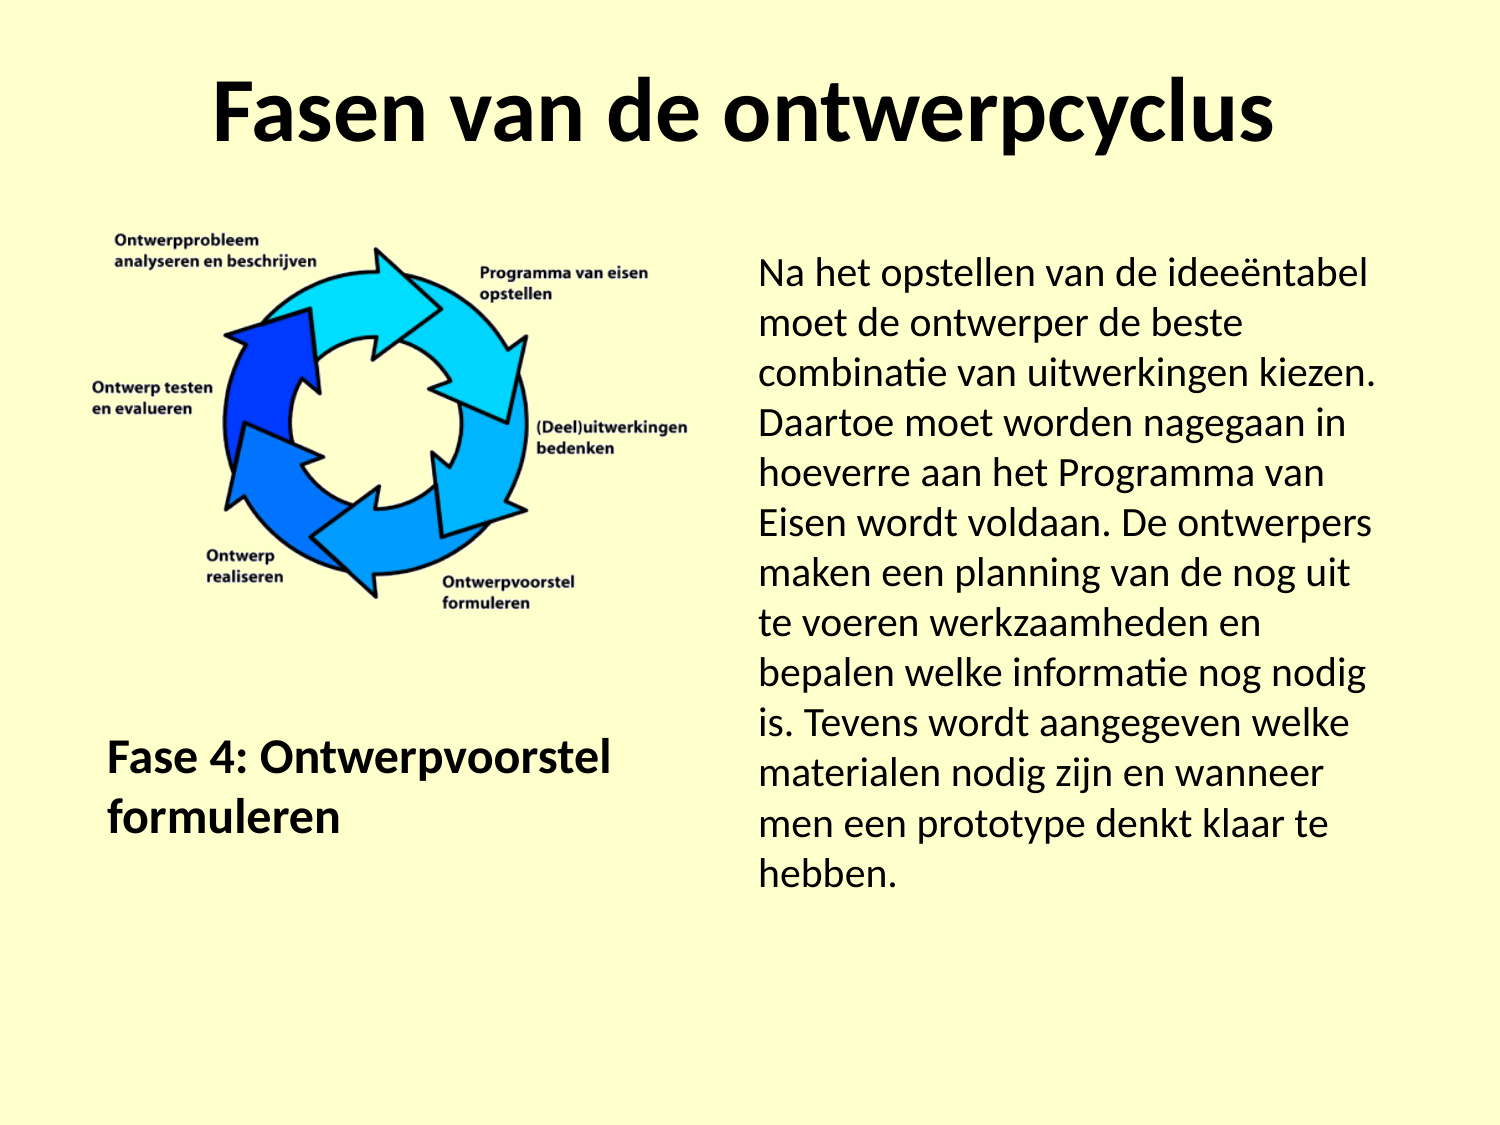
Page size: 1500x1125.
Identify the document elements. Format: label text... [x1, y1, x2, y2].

text_box Fasen van de ontwerpcyclus [64, 42, 1424, 168]
text_box Fase 4: Ontwerpvoorstel formuleren [92, 715, 703, 896]
text_box Na het opstellen van de ideeëntabel moet de ontwerper de beste combinatie van uitwerkingen kiezen. Daartoe moet worden nagegaan in hoeverre aan het Programma van Eisen wordt voldaan. De ontwerpers maken een planning van de nog uit te voeren werkzaamheden en bepalen welke informatie nog nodig is. Tevens wordt aangegeven welke materialen nodig zijn en wanneer men een prototype denkt klaar te hebben. [743, 237, 1393, 903]
picture [92, 231, 688, 613]
